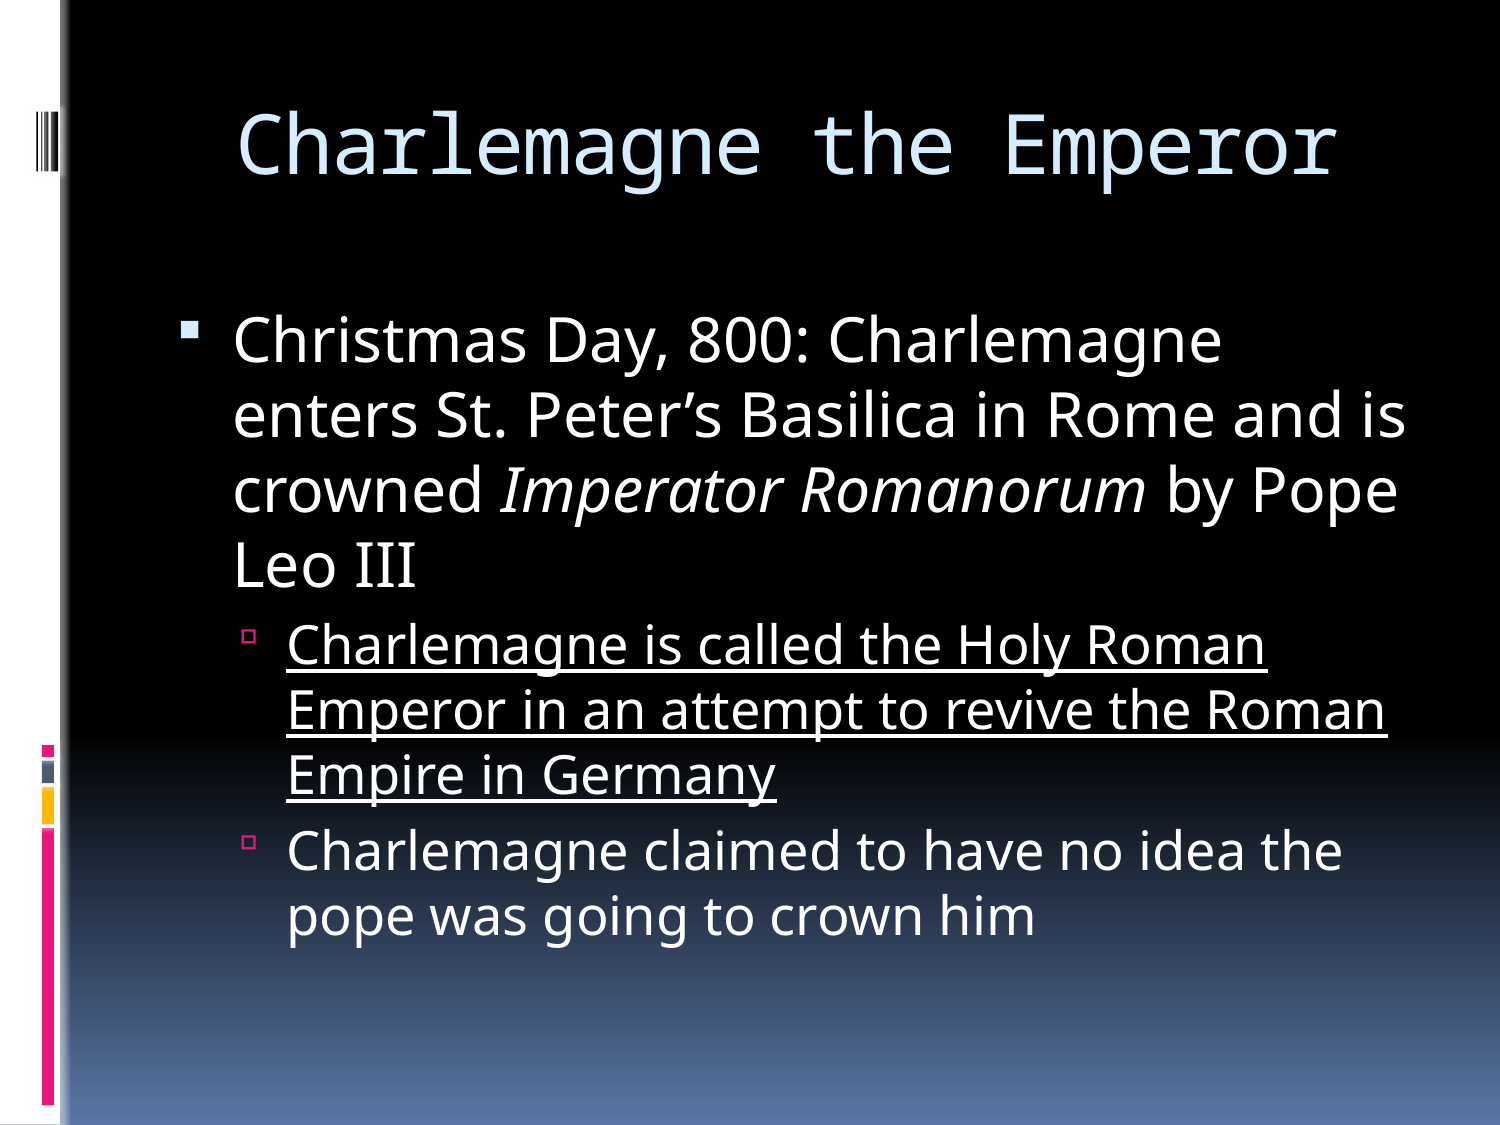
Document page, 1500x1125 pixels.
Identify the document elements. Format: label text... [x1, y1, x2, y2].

title Charlemagne the Emperor [150, 83, 1425, 234]
list Christmas Day, 800: Charlemagne enters St. Peter’s Basilica in Rome and is crowned Imperator Romanorum by Pope Leo III Charlemagne is called the Holy Roman Emperor in an attempt to revive the Roman Empire in Germany Charlemagne claimed to have no idea the pope was going to crown him [150, 292, 1425, 1043]
